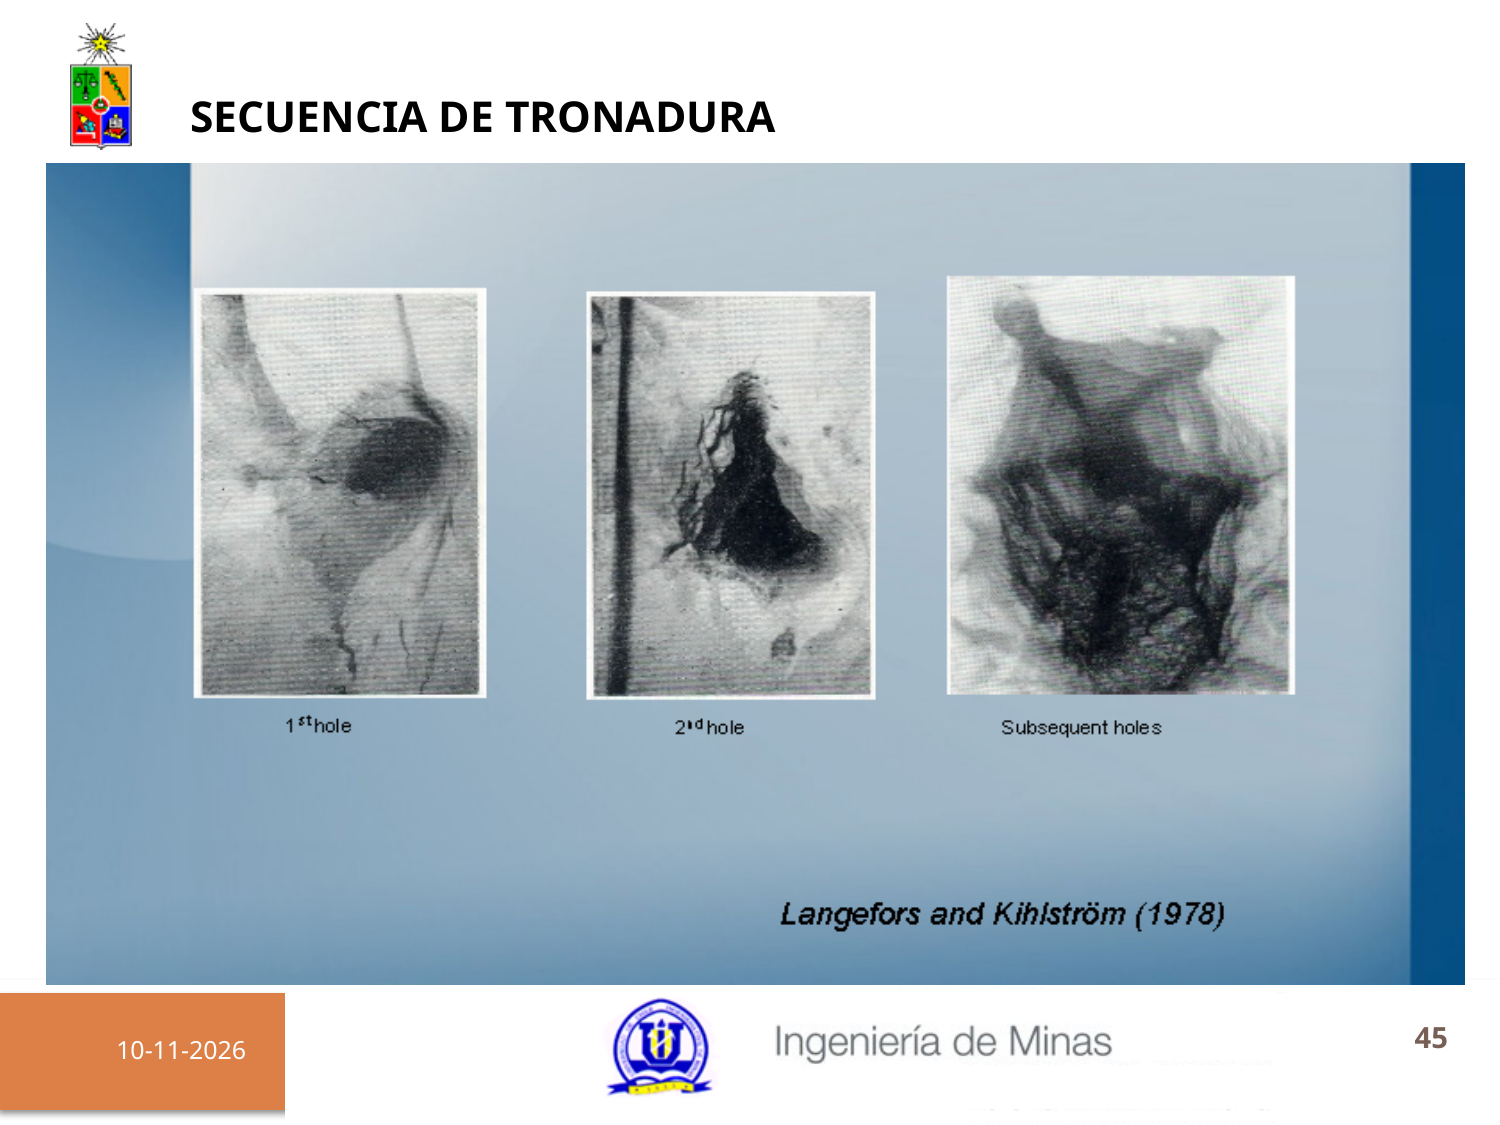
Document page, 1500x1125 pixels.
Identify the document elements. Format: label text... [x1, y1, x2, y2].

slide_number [12, 995, 279, 1108]
picture [46, 163, 1500, 1125]
picture [69, 23, 132, 151]
text_box Secuencia de tronadura [175, 81, 1266, 148]
